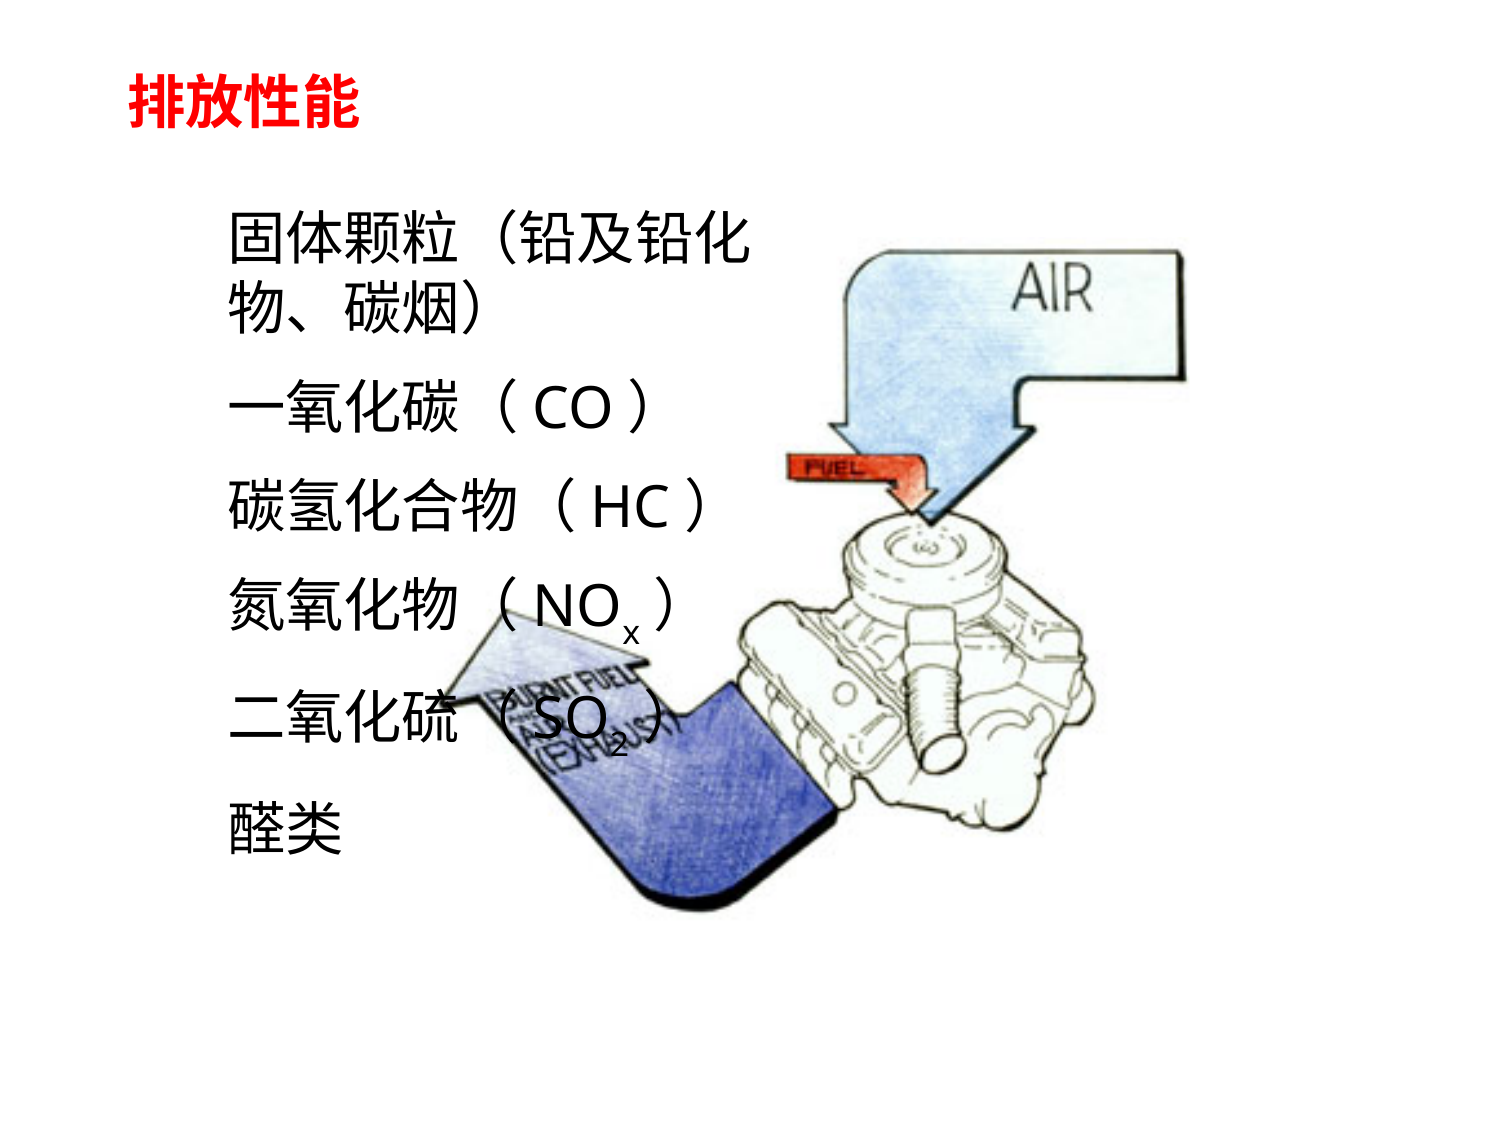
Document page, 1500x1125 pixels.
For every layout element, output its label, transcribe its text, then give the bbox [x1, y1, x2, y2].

picture [424, 237, 1201, 923]
title 排放性能 [112, 5, 1388, 194]
text_box 固体颗粒（铅及铅化物、碳烟） 一氧化碳（CO） 碳氢化合物（HC） 氮氧化物（NOx） 二氧化硫（SO2） 醛类 [212, 193, 788, 870]
